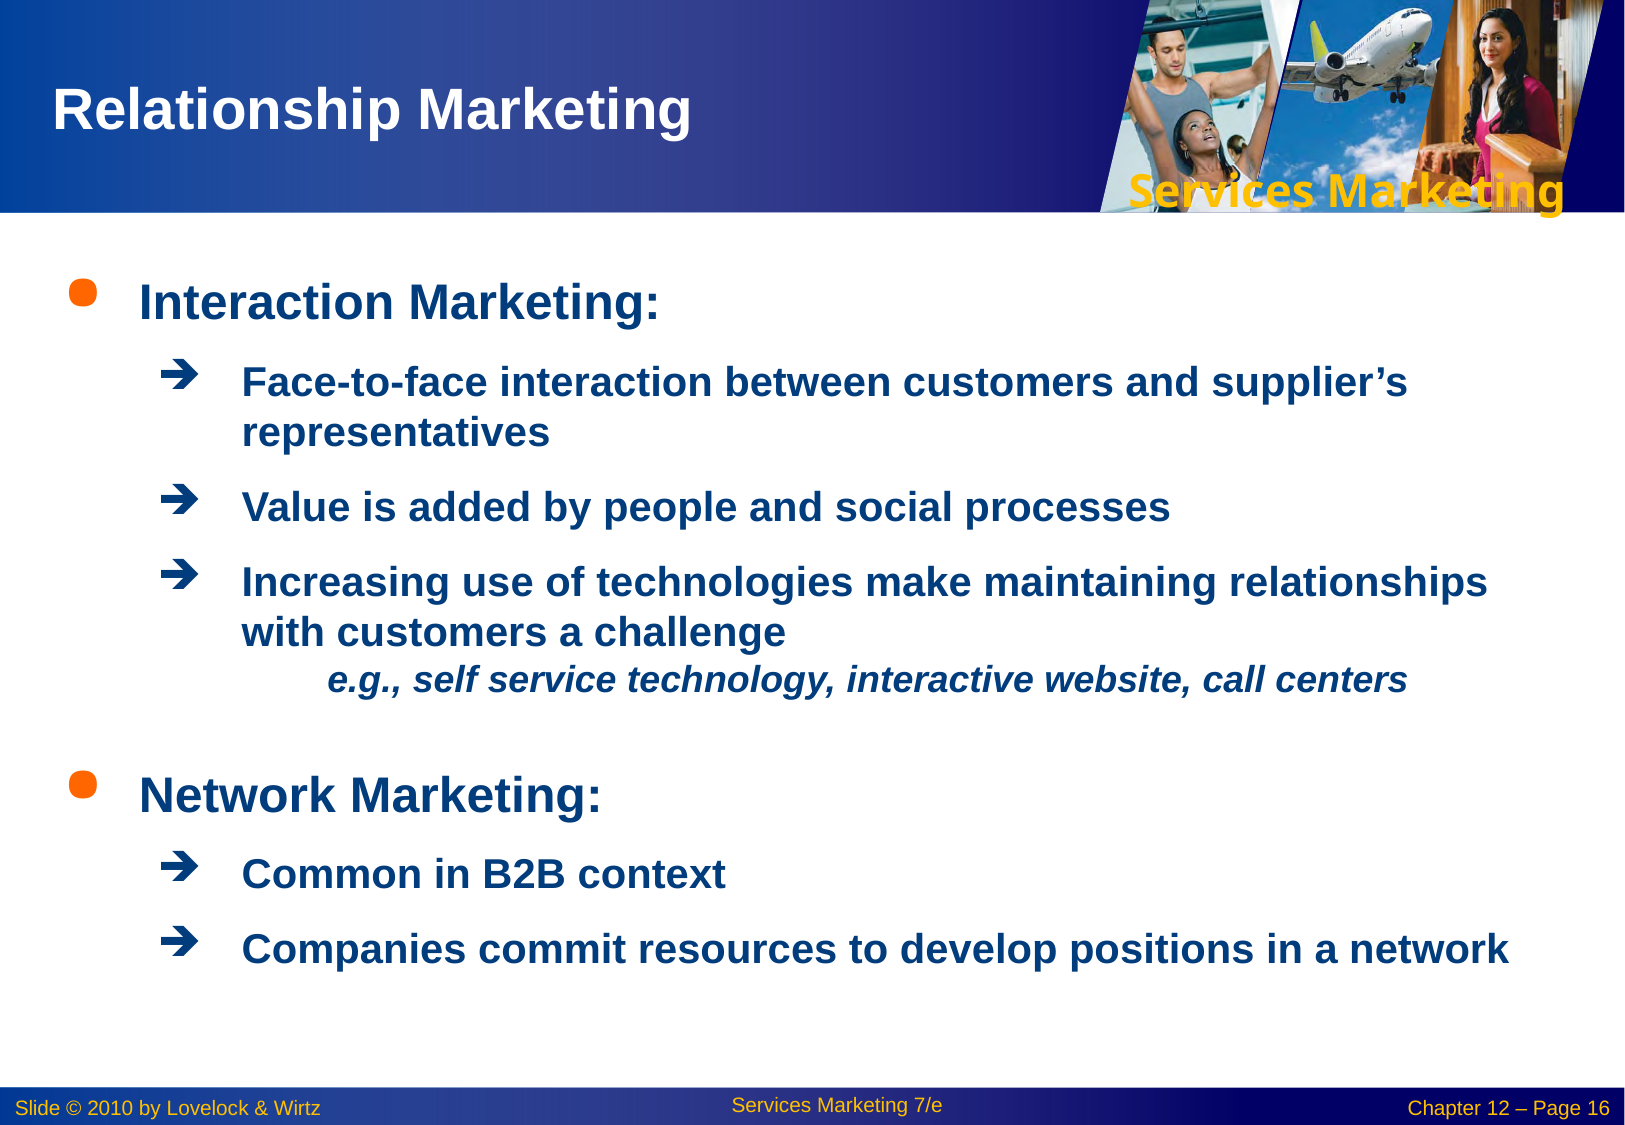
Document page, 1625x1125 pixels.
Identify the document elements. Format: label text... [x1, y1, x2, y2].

picture [1100, 0, 1604, 213]
picture [1546, 187, 1556, 202]
list Interaction Marketing: Face-to-face interaction between customers and supplier’s representatives Value is added by people and social processes Increasing use of technologies make maintaining relationships with customers a challenge e.g., self service technology, interactive website, call centers Network Marketing: Common in B2B context Companies commit resources to develop positions in a network [49, 261, 1588, 1051]
title Relationship Marketing [36, 37, 1088, 176]
picture [1162, 186, 1172, 192]
